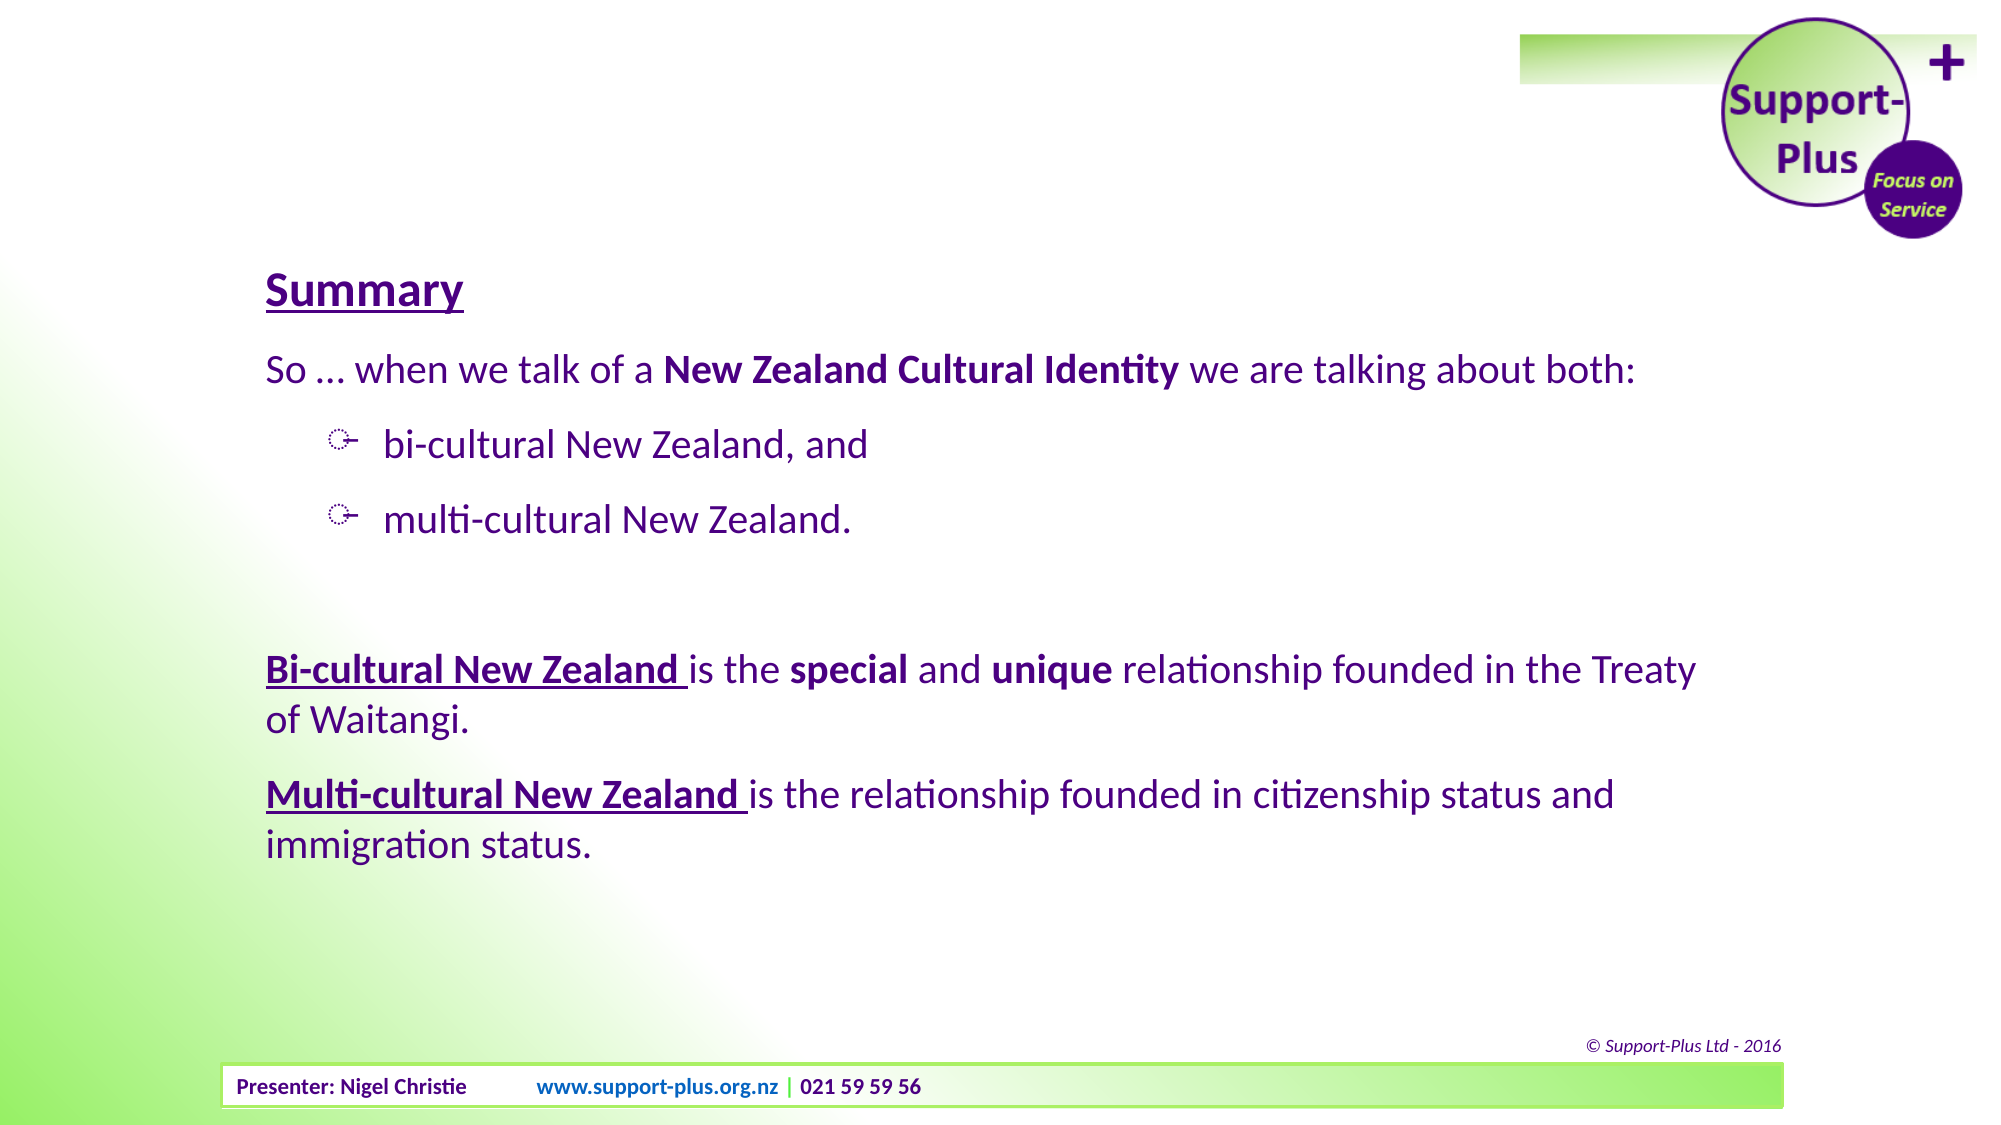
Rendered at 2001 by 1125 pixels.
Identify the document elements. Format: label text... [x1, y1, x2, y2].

text_box Summary So … when we talk of a New Zealand Cultural Identity we are talking about both: bi-cultural New Zealand, and multi-cultural New Zealand. Bi-cultural New Zealand is the special and unique relationship founded in the Treaty of Waitangi. Multi-cultural New Zealand is the relationship founded in citizenship status and immigration status. [250, 249, 1754, 875]
text_box Presenter: Nigel Christie www.support-plus.org.nz | 021 59 59 56 [221, 1063, 1783, 1107]
picture [1514, 15, 1983, 246]
text_box © Support-Plus Ltd - 2016 [1570, 1026, 1819, 1064]
